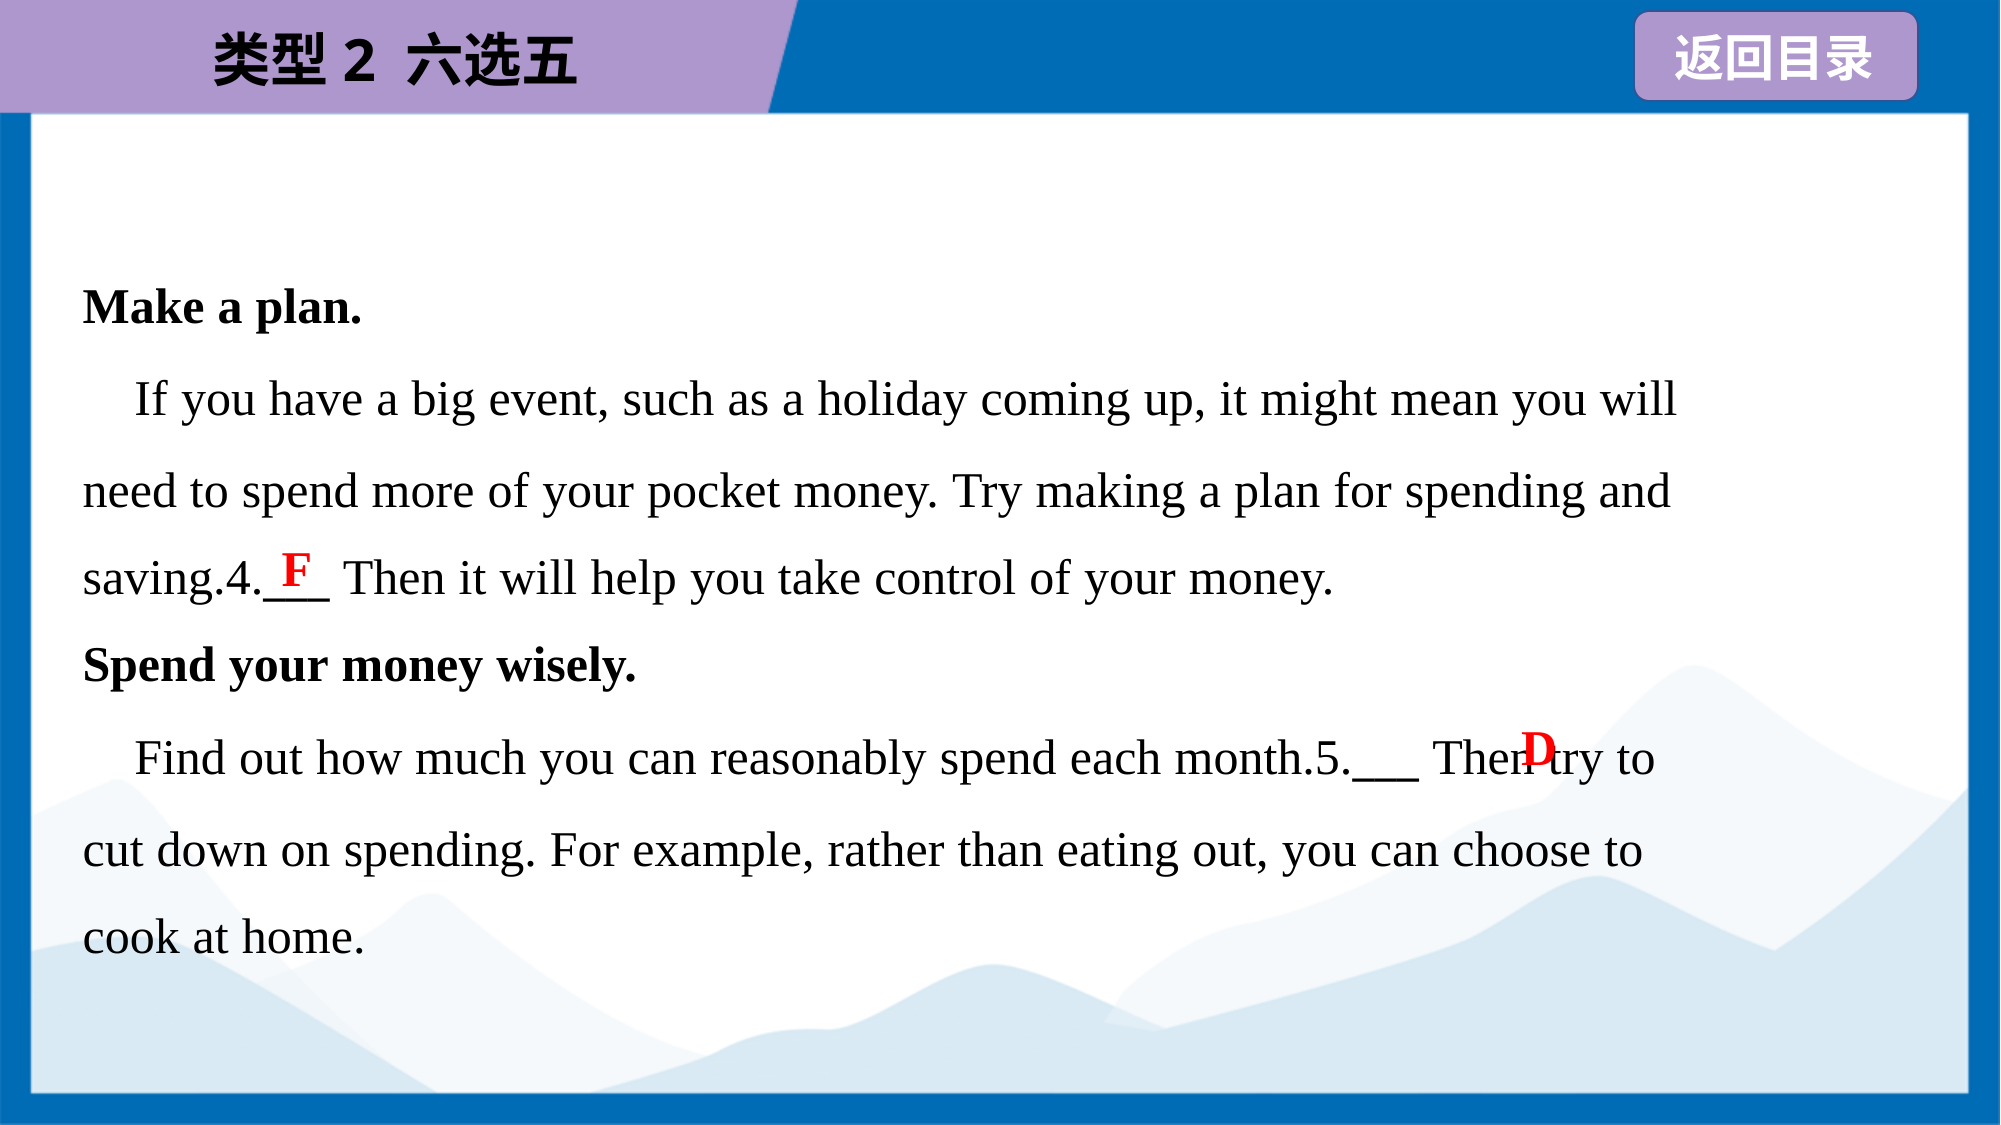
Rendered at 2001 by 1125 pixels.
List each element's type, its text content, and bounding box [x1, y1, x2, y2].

picture [0, 0, 2000, 1125]
text_box Make a plan. [82, 245, 1917, 324]
text_box If you have a big event, such as a holiday coming up, it might mean you will need to spend more of your pocket money. Try making a plan for spending and saving.4.___ Then it will help you take control of your money. [82, 334, 1917, 596]
text_box Spend your money wisely. [82, 603, 1917, 682]
text_box Find out how much you can reasonably spend each month.5.___ Then try to cut down on spending. For example, rather than eating out, you can choose to cook at home. [82, 692, 1917, 954]
text_box D [1502, 688, 1576, 767]
text_box F [263, 509, 331, 588]
